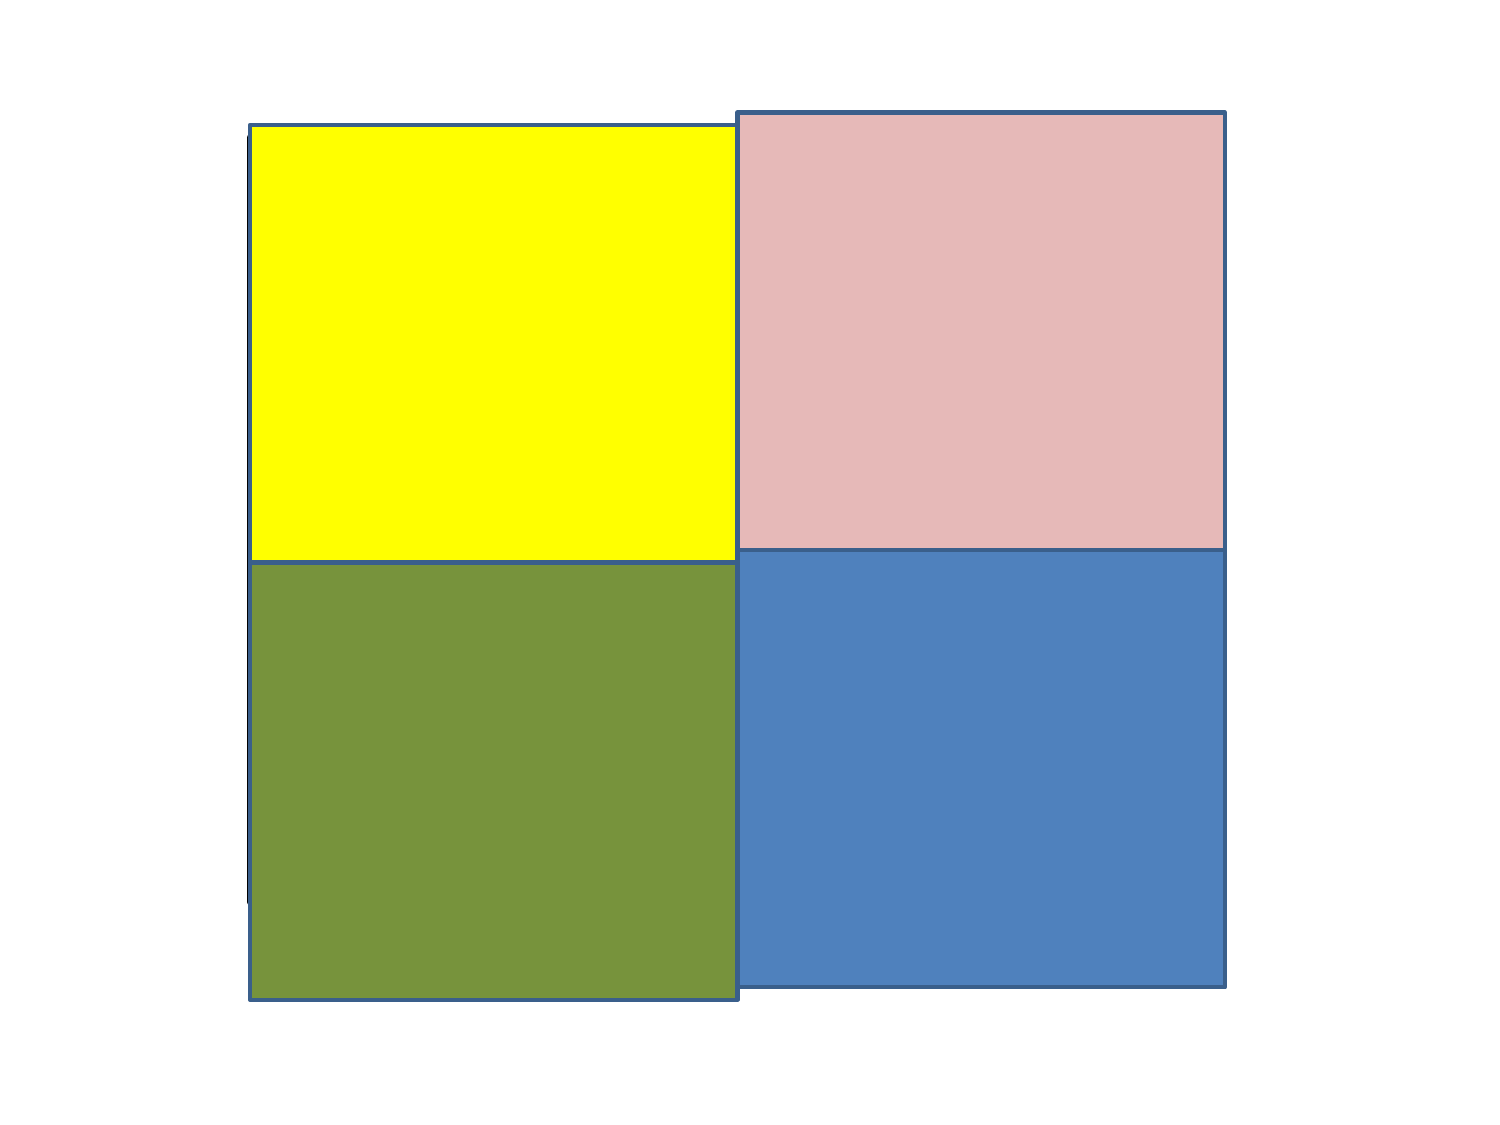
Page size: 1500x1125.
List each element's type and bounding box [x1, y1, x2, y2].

text_box [735, 552, 1227, 989]
text_box [248, 560, 740, 1002]
text_box [735, 110, 1227, 552]
text_box [248, 123, 735, 560]
